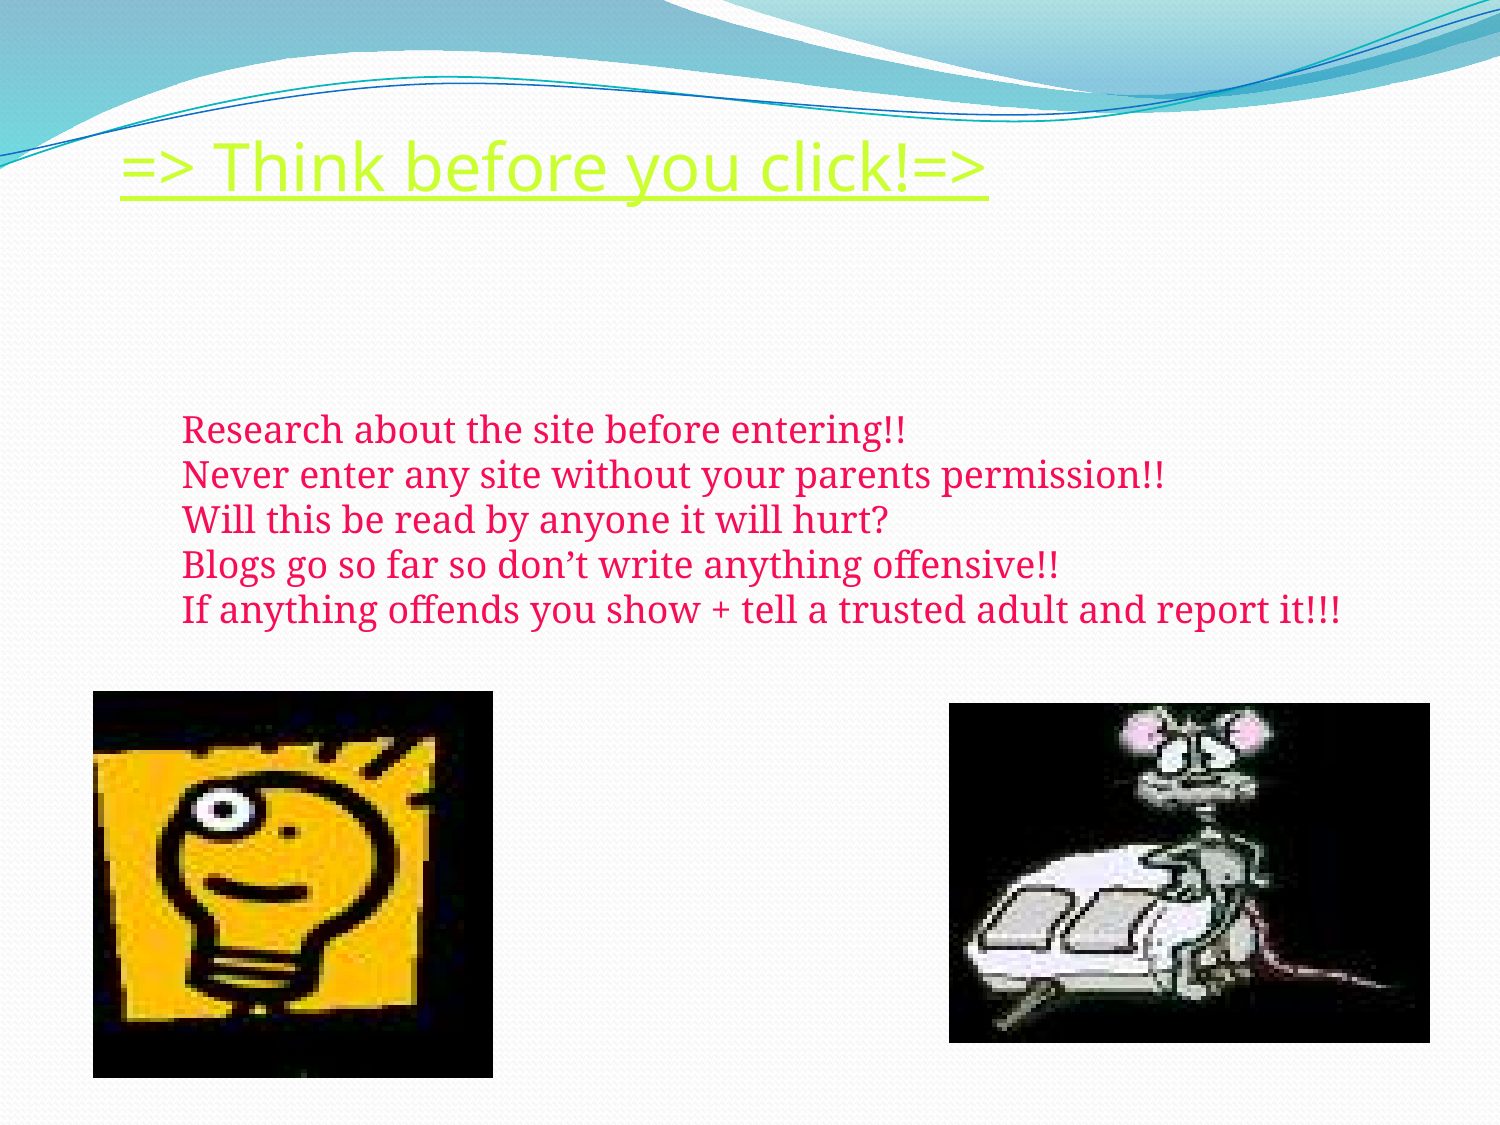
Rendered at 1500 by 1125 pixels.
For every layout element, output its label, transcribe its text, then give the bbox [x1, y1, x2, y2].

picture [948, 702, 1430, 1044]
picture [93, 691, 493, 1079]
text_box => Think before you click!=> [105, 117, 1453, 212]
text_box Research about the site before entering!! Never enter any site without your parents permission!! Will this be read by anyone it will hurt? Blogs go so far so don’t write anything offensive!! If anything offends you show + tell a trusted adult and report it!!! [166, 398, 1359, 684]
